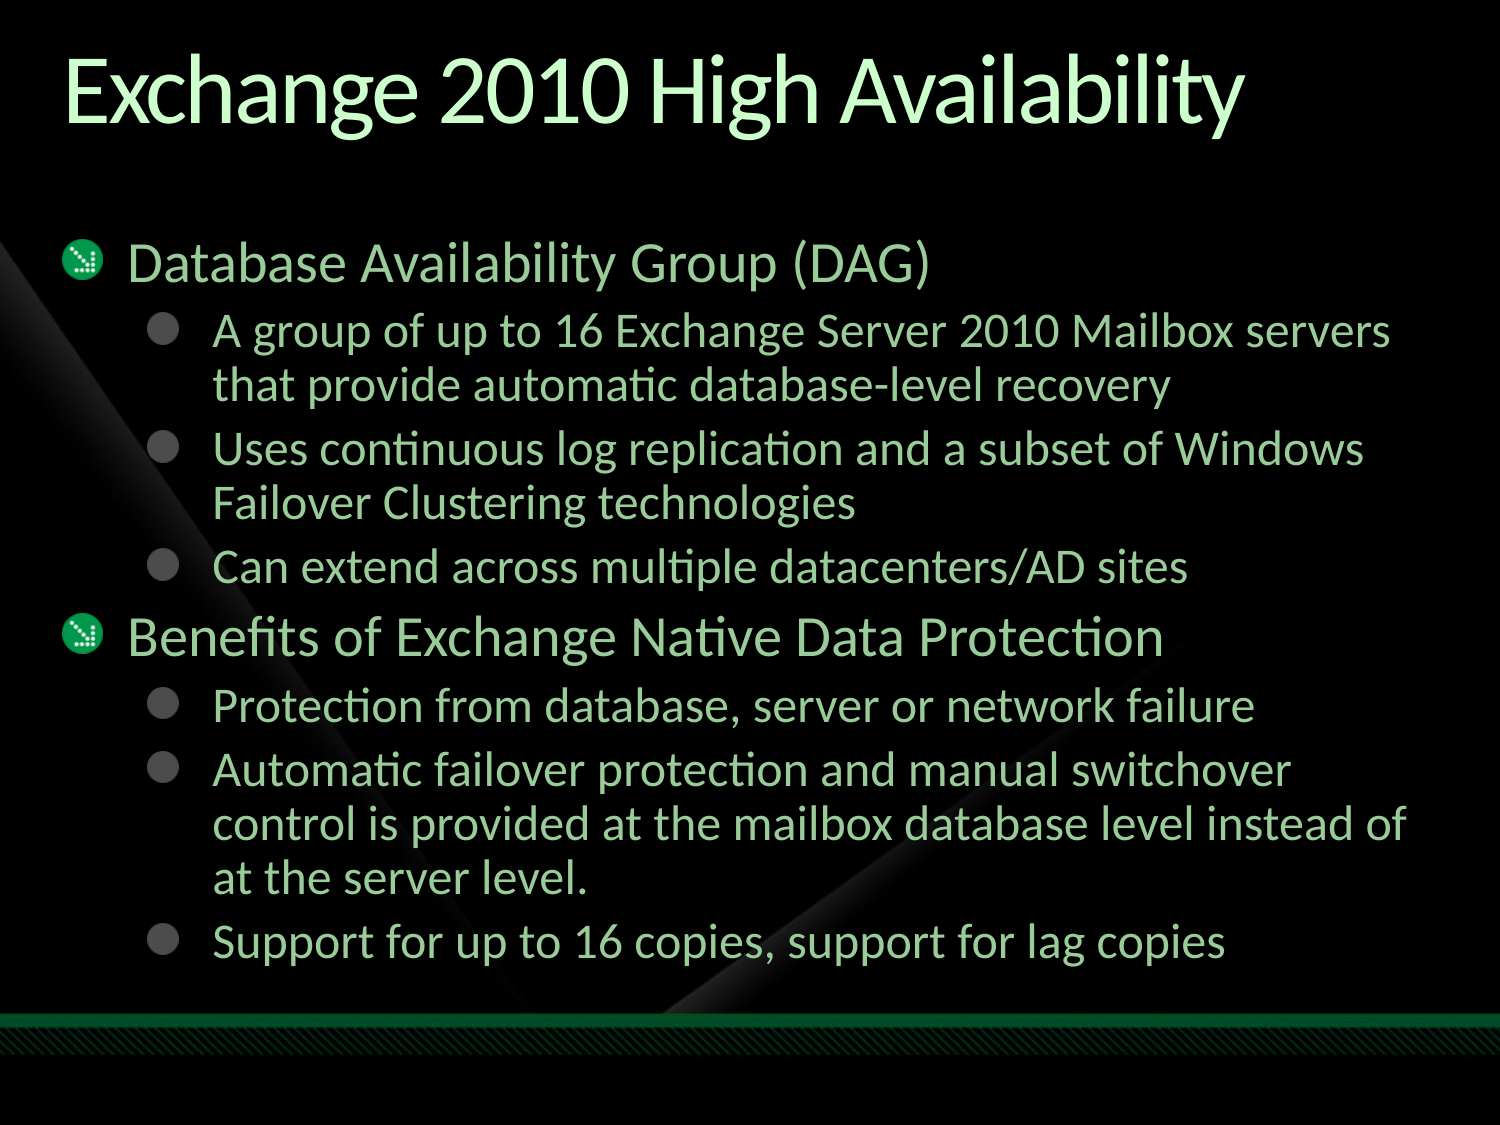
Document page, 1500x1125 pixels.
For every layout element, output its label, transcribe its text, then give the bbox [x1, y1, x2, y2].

picture [0, 0, 1500, 1125]
list Database Availability Group (DAG) A group of up to 16 Exchange Server 2010 Mailbox servers that provide automatic database-level recovery Uses continuous log replication and a subset of Windows Failover Clustering technologies Can extend across multiple datacenters/AD sites Benefits of Exchange Native Data Protection Protection from database, server or network failure Automatic failover protection and manual switchover control is provided at the mailbox database level instead of at the server level. Support for up to 16 copies, support for lag copies [62, 231, 1438, 980]
title Exchange 2010 High Availability [62, 37, 1438, 147]
